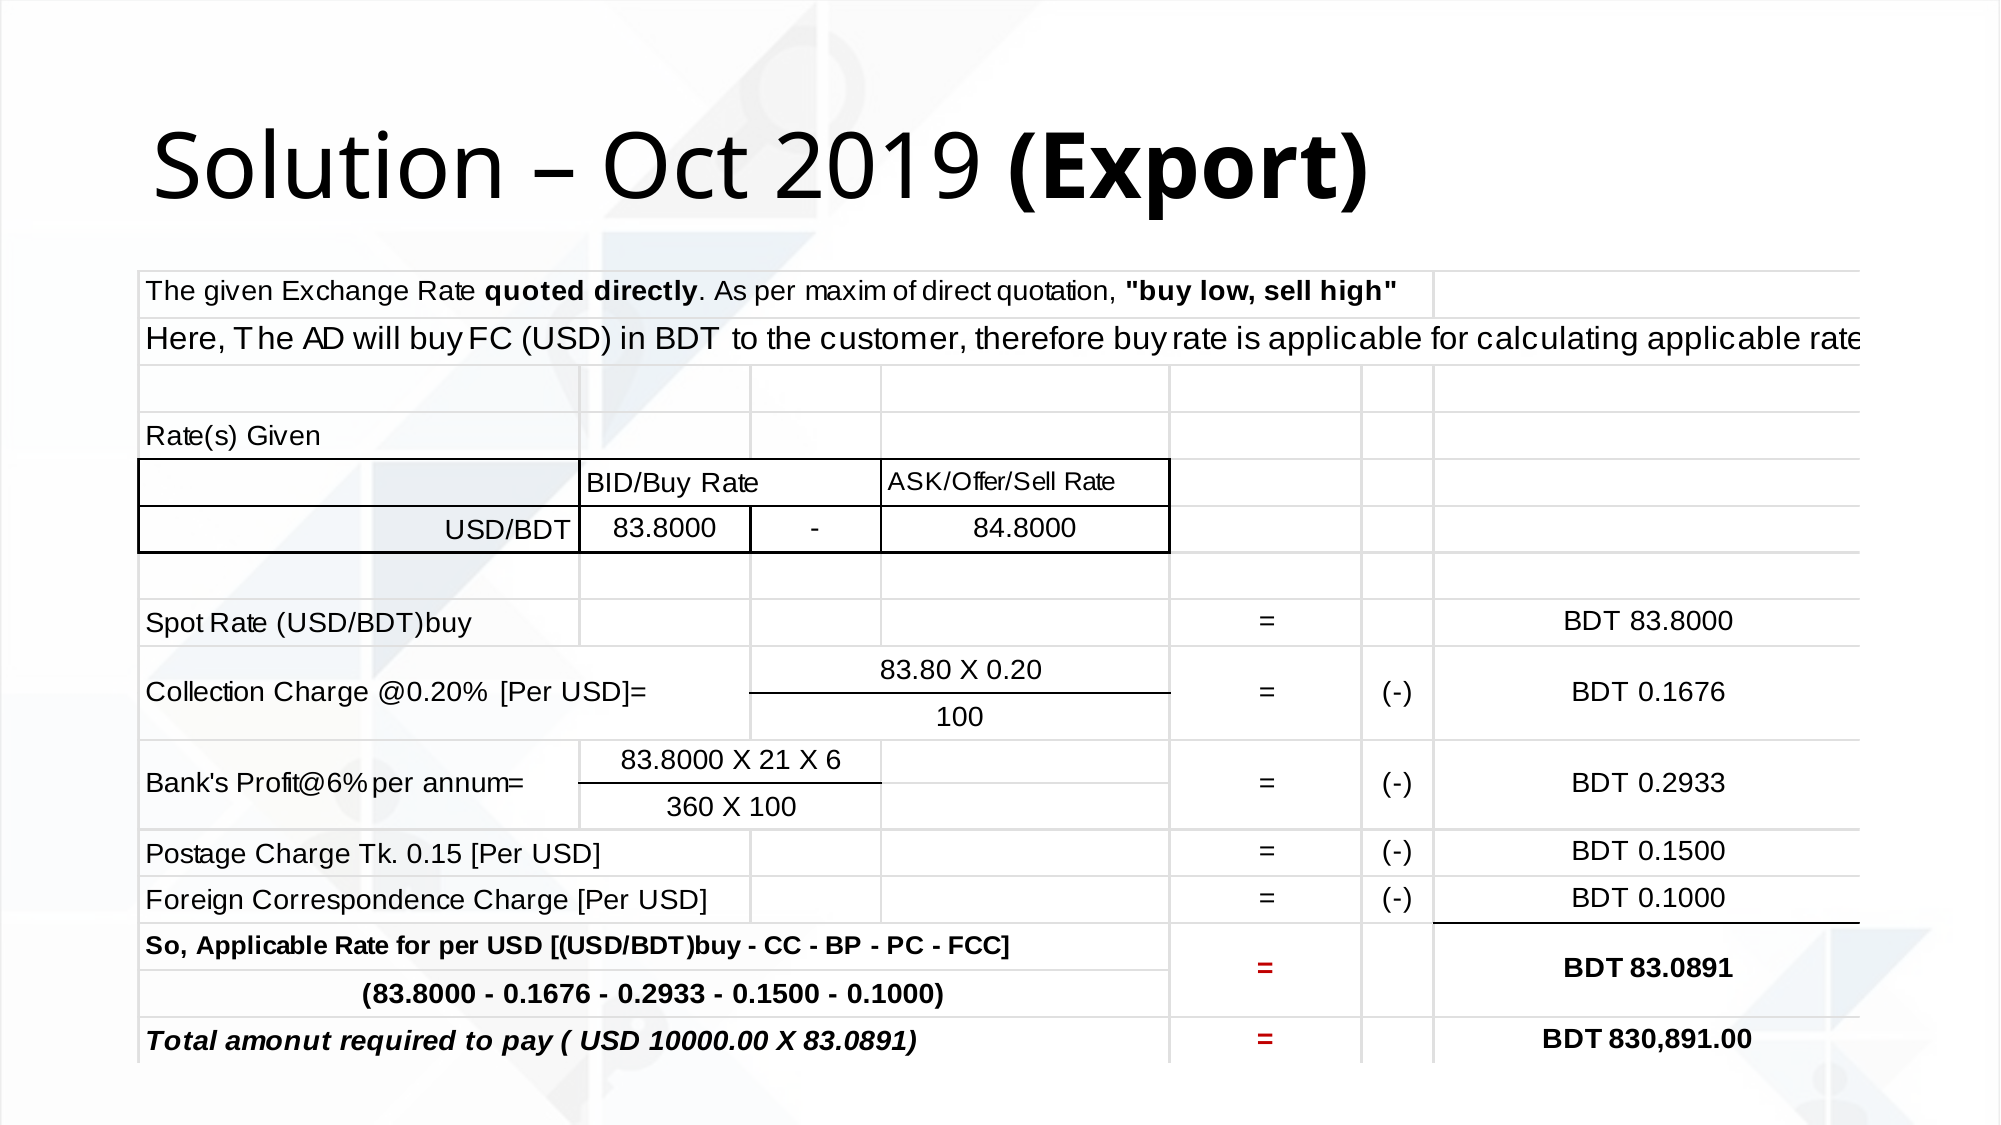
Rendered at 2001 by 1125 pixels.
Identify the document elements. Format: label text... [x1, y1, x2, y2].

title Solution – Oct 2019 (Export) [137, 59, 1863, 270]
picture [137, 270, 1863, 1065]
